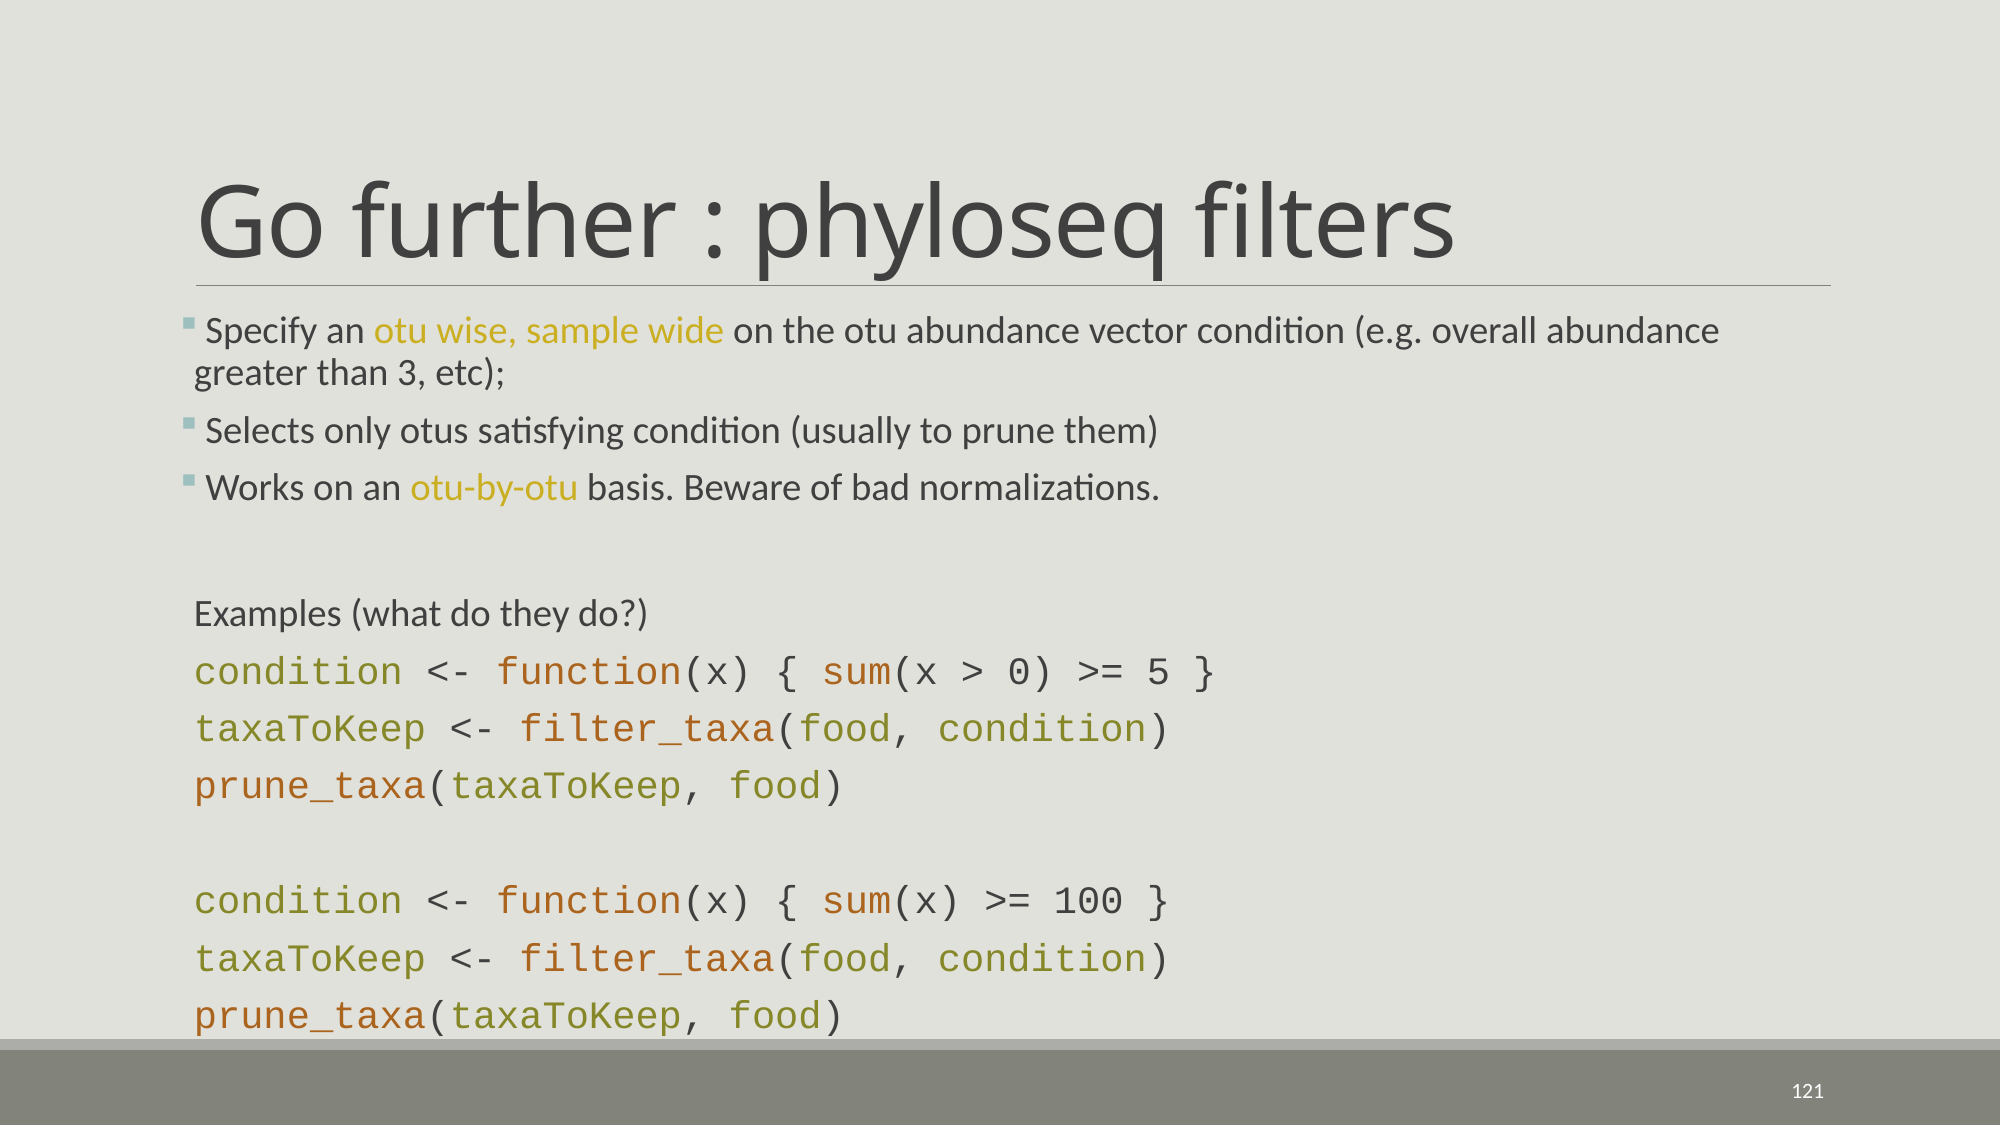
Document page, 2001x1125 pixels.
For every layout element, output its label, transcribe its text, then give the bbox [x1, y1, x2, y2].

slide_number 121 [1624, 1059, 1840, 1120]
title Go further : phyloseq filters [180, 47, 1830, 285]
list Specify an otu wise, sample wide on the otu abundance vector condition (e.g. overall abundance greater than 3, etc); Selects only otus satisfying condition (usually to prune them) Works on an otu-by-otu basis. Beware of bad normalizations. Examples (what do they do?) condition <- function(x) { sum(x > 0) >= 5 } taxaToKeep <- filter_taxa(food, condition) prune_taxa(taxaToKeep, food) condition <- function(x) { sum(x) >= 100 } taxaToKeep <- filter_taxa(food, condition) prune_taxa(taxaToKeep, food) [180, 302, 1830, 1049]
